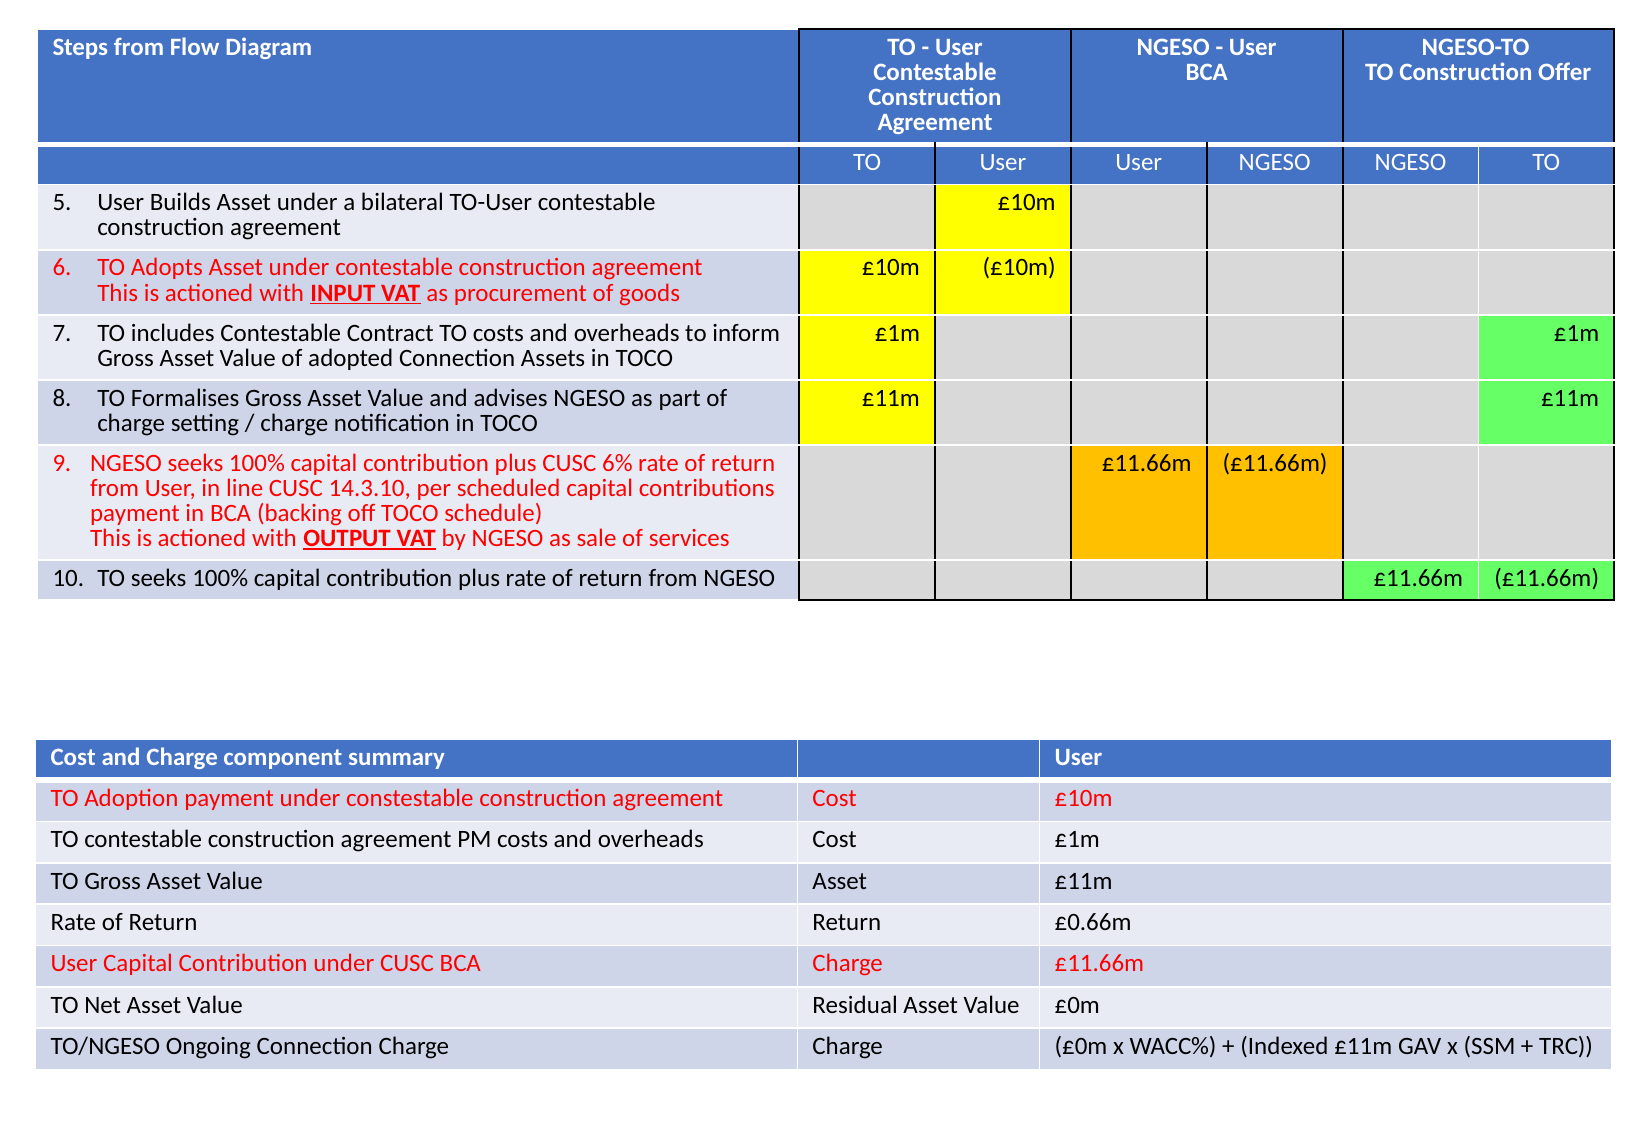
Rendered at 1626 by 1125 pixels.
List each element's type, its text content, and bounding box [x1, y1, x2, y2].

table_cell [800, 561, 934, 599]
table_cell Residual Asset Value [798, 988, 1039, 1027]
table_header NGESO - User BCA [1072, 30, 1342, 142]
table_cell User Capital Contribution under CUSC BCA [36, 946, 797, 986]
table_cell (£11.66m) [1208, 446, 1342, 559]
table_header Steps from Flow Diagram [38, 30, 798, 142]
table_cell £11m [1479, 381, 1613, 444]
table_cell [1072, 316, 1206, 379]
table_cell [936, 316, 1070, 379]
table_cell 5. User Builds Asset under a bilateral TO-User contestable construction agreement [38, 185, 798, 249]
table_cell 6. TO Adopts Asset under contestable construction agreement This is actioned with INPUT VAT as procurement of goods [38, 251, 798, 314]
table_cell [1072, 381, 1206, 444]
table_cell £11.66m [1072, 446, 1206, 559]
table_cell Rate of Return [36, 905, 797, 945]
table_cell £10m [936, 185, 1070, 249]
table_cell TO [1479, 147, 1613, 184]
table_cell NGESO seeks 100% capital contribution plus CUSC 6% rate of return from User, in line CUSC 14.3.10, per scheduled capital contributions payment in BCA (backing off TOCO schedule) This is actioned with OUTPUT VAT by NGESO as sale of services [38, 446, 798, 559]
table_cell [1208, 381, 1342, 444]
table_cell Cost [798, 822, 1039, 862]
table_header TO - User Contestable Construction Agreement [800, 30, 1070, 142]
table_cell £10m [800, 251, 934, 314]
table_cell TO contestable construction agreement PM costs and overheads [36, 822, 797, 862]
table_cell [800, 185, 934, 249]
table_cell TO Net Asset Value [36, 988, 797, 1027]
table_cell 10. TO seeks 100% capital contribution plus rate of return from NGESO [38, 561, 798, 599]
table_cell 7. TO includes Contestable Contract TO costs and overheads to inform Gross Asset Value of adopted Connection Assets in TOCO [38, 316, 798, 379]
table_cell TO Adoption payment under constestable construction agreement [36, 783, 797, 821]
table_cell £11.66m [1040, 946, 1611, 986]
table_cell £11m [800, 381, 934, 444]
table_header Cost and Charge component summary [36, 740, 797, 777]
table_cell [1208, 185, 1342, 249]
table_cell £1m [1040, 822, 1611, 862]
table_cell [1344, 316, 1478, 379]
table_cell £0.66m [1040, 905, 1611, 945]
table_cell [1072, 185, 1206, 249]
table_cell [1072, 561, 1206, 599]
table_cell [1479, 251, 1613, 314]
table_header NGESO-TO TO Construction Offer [1344, 30, 1613, 142]
table_cell (£10m) [936, 251, 1070, 314]
table_cell £11.66m [1344, 561, 1478, 599]
table_cell [1344, 185, 1478, 249]
table_cell [1344, 251, 1478, 314]
table_header [798, 740, 1039, 777]
table_cell TO Gross Asset Value [36, 864, 797, 903]
table_cell £1m [1479, 316, 1613, 379]
table_cell Charge [798, 946, 1039, 986]
table_cell NGESO [1344, 147, 1478, 184]
table_cell [1479, 185, 1613, 249]
table_cell £10m [1040, 783, 1611, 821]
table_cell [1208, 316, 1342, 379]
table_cell [1344, 381, 1478, 444]
table_cell [936, 381, 1070, 444]
table_cell £1m [800, 316, 934, 379]
table_cell [1479, 446, 1613, 559]
table_cell [1344, 446, 1478, 559]
table_cell [936, 446, 1070, 559]
table_cell Return [798, 905, 1039, 945]
table_cell [38, 147, 798, 184]
table_cell 8. TO Formalises Gross Asset Value and advises NGESO as part of charge setting / charge notification in TOCO [38, 381, 798, 444]
table_cell Charge [798, 1029, 1039, 1069]
table_cell [1072, 251, 1206, 314]
table_cell NGESO [1208, 147, 1342, 184]
table_cell User [936, 147, 1070, 184]
table_cell £11m [1040, 864, 1611, 903]
table_header User [1040, 740, 1611, 777]
table_cell (£11.66m) [1479, 561, 1613, 599]
table_cell [936, 561, 1070, 599]
table_cell [1208, 251, 1342, 314]
table_cell (£0m x WACC%) + (Indexed £11m GAV x (SSM + TRC)) [1040, 1029, 1611, 1069]
table_cell User [1072, 147, 1206, 184]
table_cell £0m [1040, 988, 1611, 1027]
table_cell Asset [798, 864, 1039, 903]
table_cell TO [800, 147, 934, 184]
table_cell [800, 446, 934, 559]
table_cell [1208, 561, 1342, 599]
table_cell Cost [798, 783, 1039, 821]
table_cell TO/NGESO Ongoing Connection Charge [36, 1029, 797, 1069]
